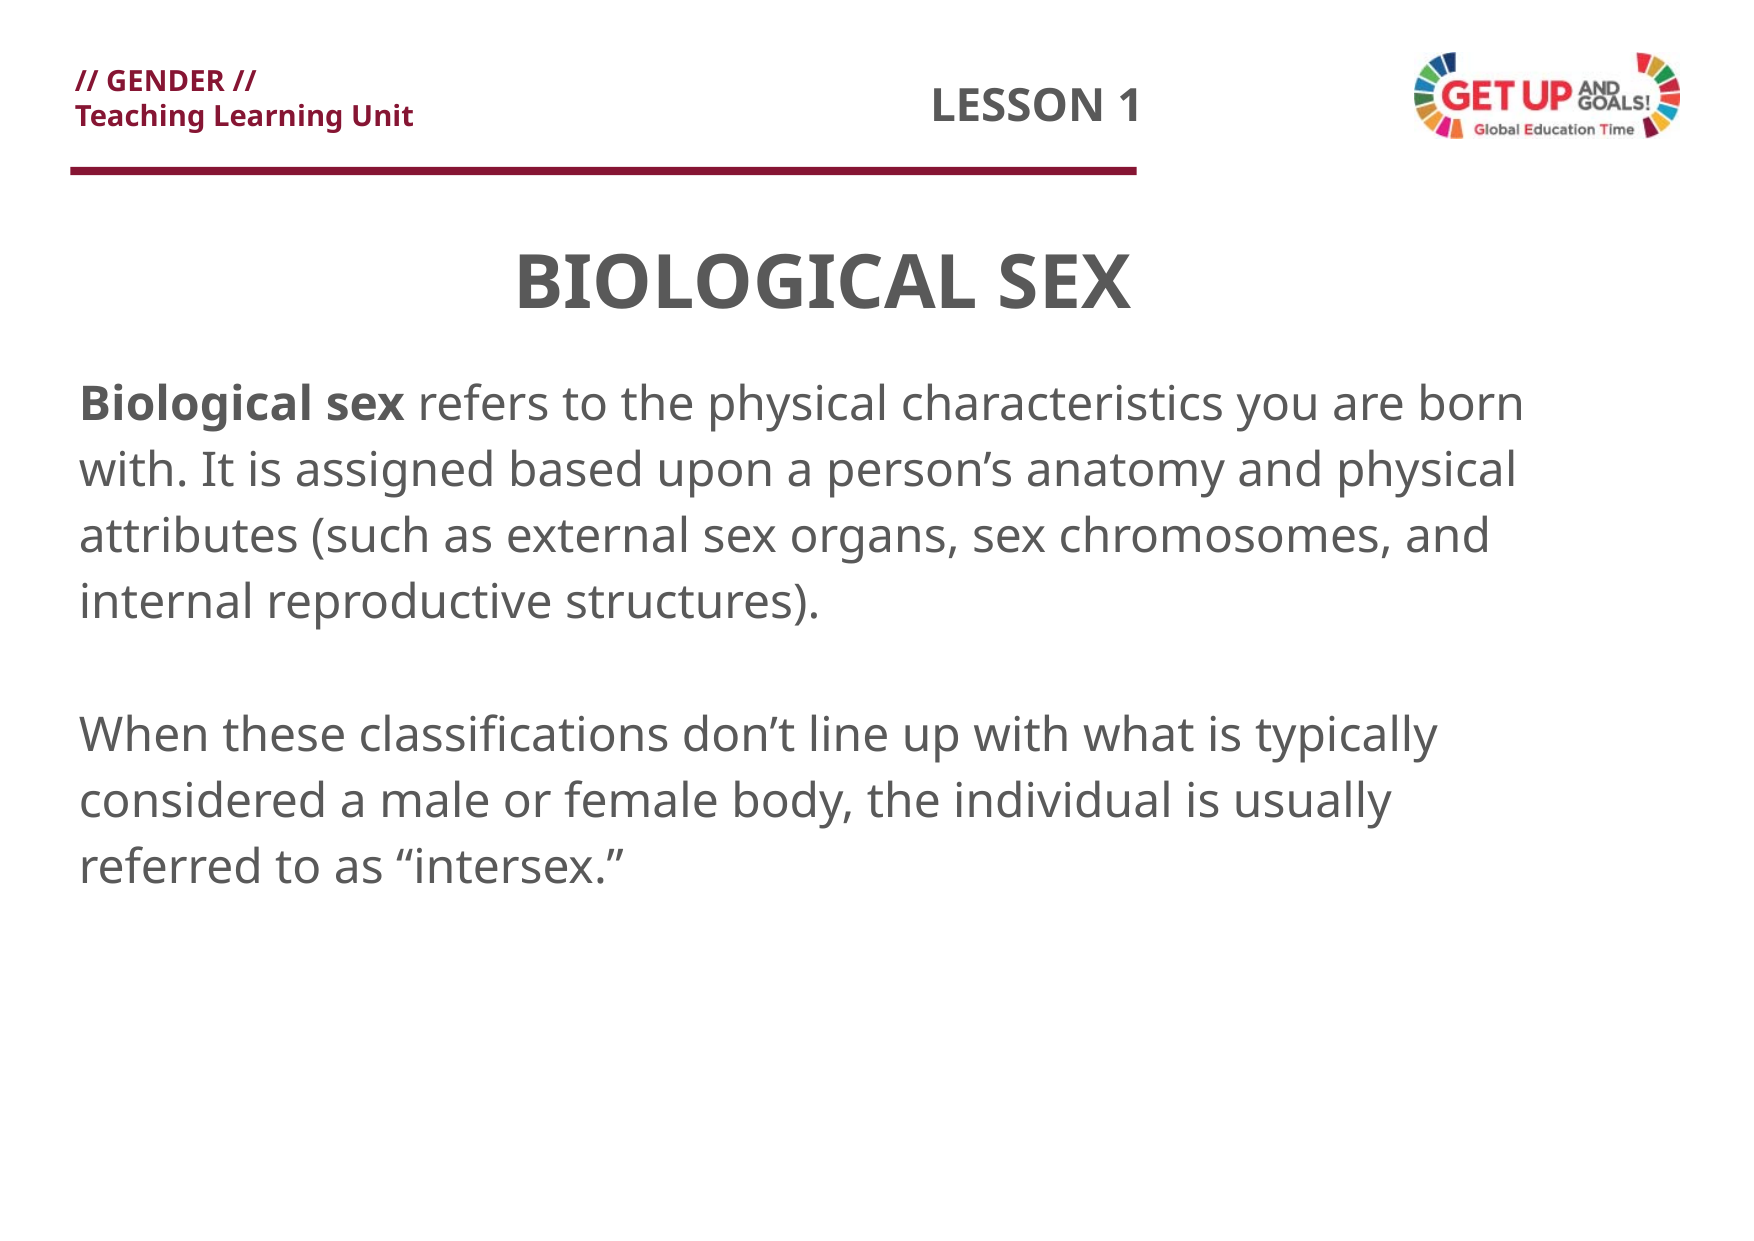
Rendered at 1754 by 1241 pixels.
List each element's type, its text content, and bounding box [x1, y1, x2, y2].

title BIOLOGICAL SEX [190, 214, 1454, 344]
list Biological sex refers to the physical characteristics you are born with. It is assigned based upon a person’s anatomy and physical attributes (such as external sex organs, sex chromosomes, and internal reproductive structures). When these classifications don’t line up with what is typically considered a male or female body, the individual is usually referred to as “intersex.” [59, 344, 1586, 990]
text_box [59, 47, 1680, 176]
